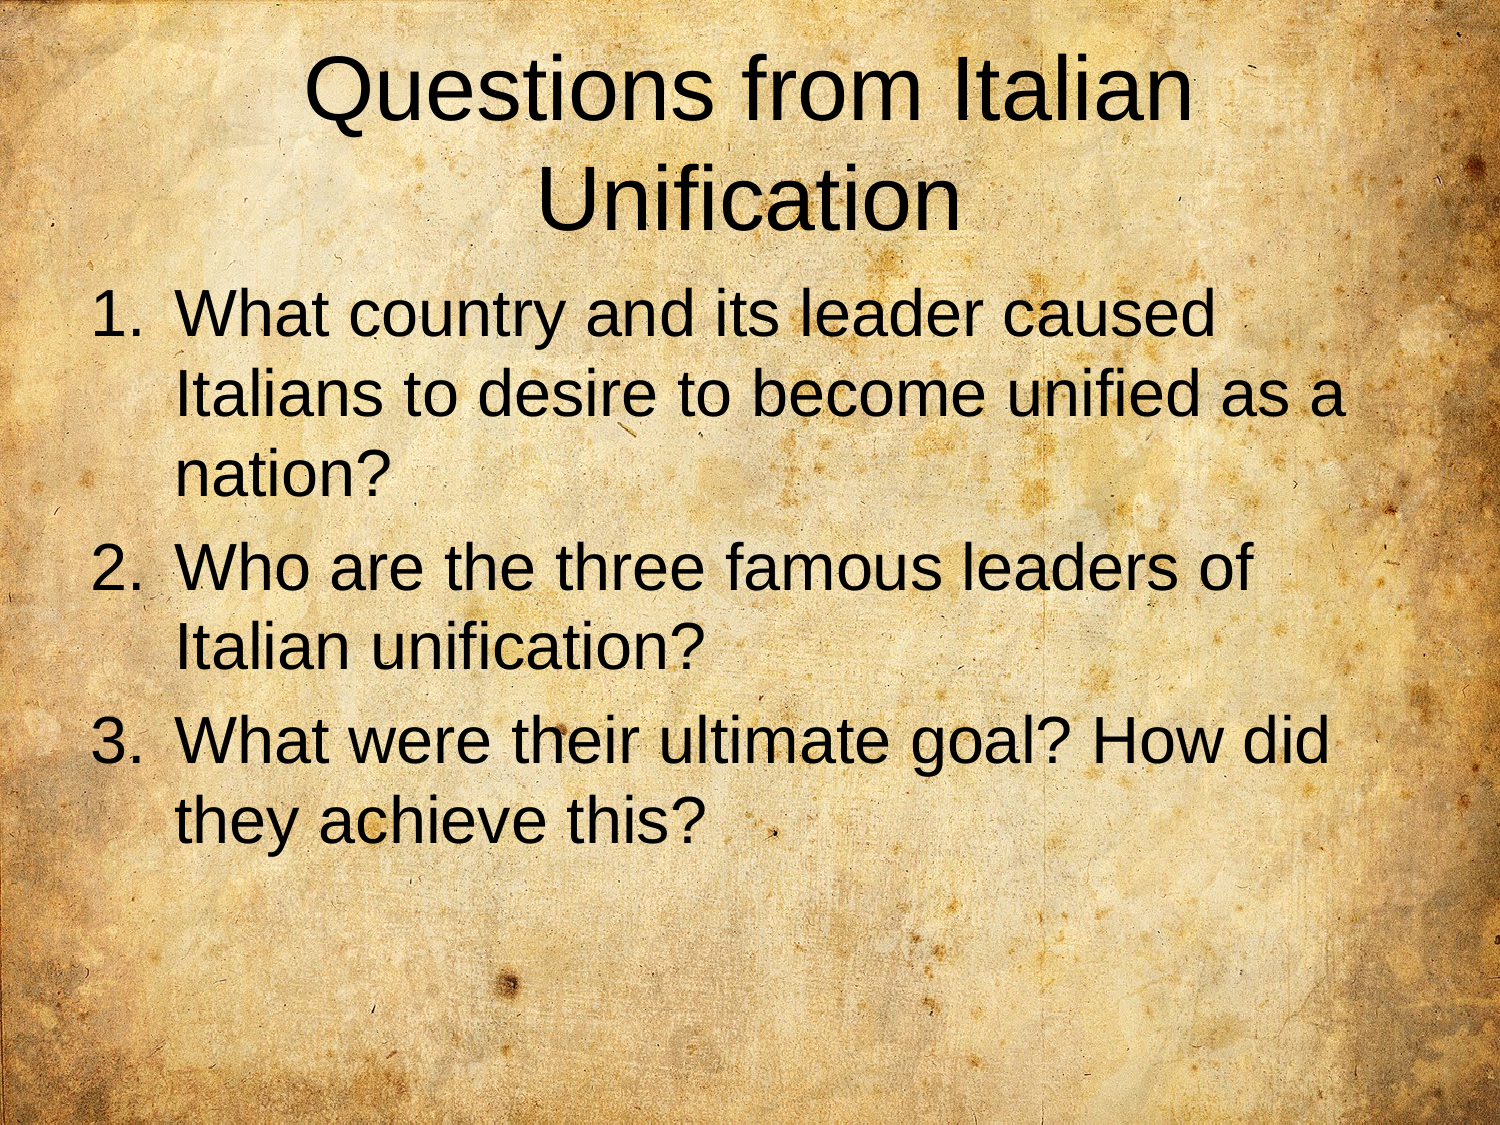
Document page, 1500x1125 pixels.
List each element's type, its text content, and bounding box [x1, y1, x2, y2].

picture [0, 0, 1500, 1125]
list What country and its leader caused Italians to desire to become unified as a nation? Who are the three famous leaders of Italian unification? What were their ultimate goal? How did they achieve this? [75, 262, 1425, 1005]
title Questions from Italian Unification [75, 45, 1425, 233]
